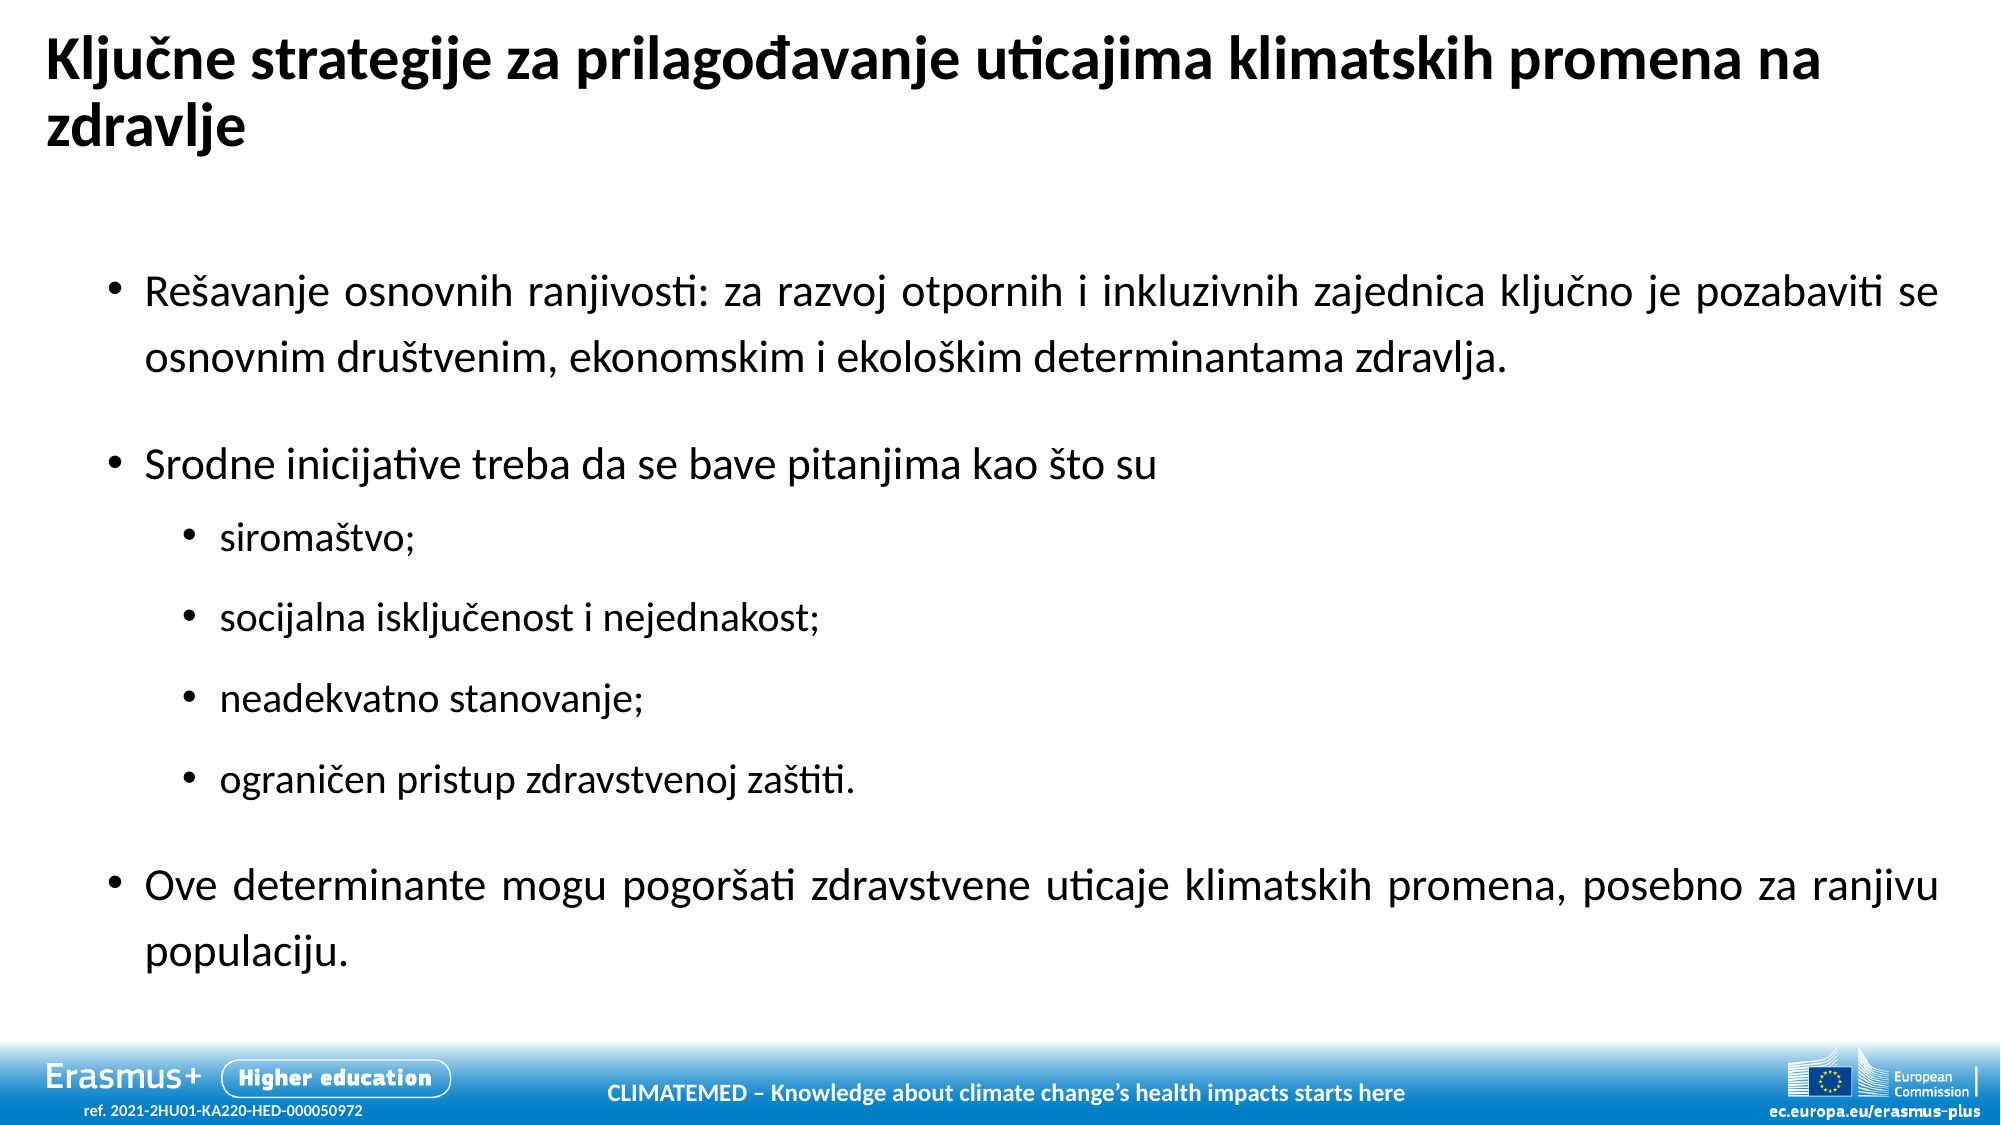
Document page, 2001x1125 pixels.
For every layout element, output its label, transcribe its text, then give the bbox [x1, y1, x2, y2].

list Rešavanje osnovnih ranjivosti: za razvoj otpornih i inkluzivnih zajednica ključno je pozabaviti se osnovnim društvenim, ekonomskim i ekološkim determinantama zdravlja. Srodne inicijative treba da se bave pitanjima kao što su siromaštvo; socijalna isključenost i nejednakost; neadekvatno stanovanje; ograničen pristup zdravstvenoj zaštiti. Ove determinante mogu pogoršati zdravstvene uticaje klimatskih promena, posebno za ranjivu populaciju. [92, 242, 1956, 1054]
picture [0, 899, 2000, 1125]
title Ključne strategije za prilagođavanje uticajima klimatskih promena na zdravlje [31, 31, 1984, 155]
